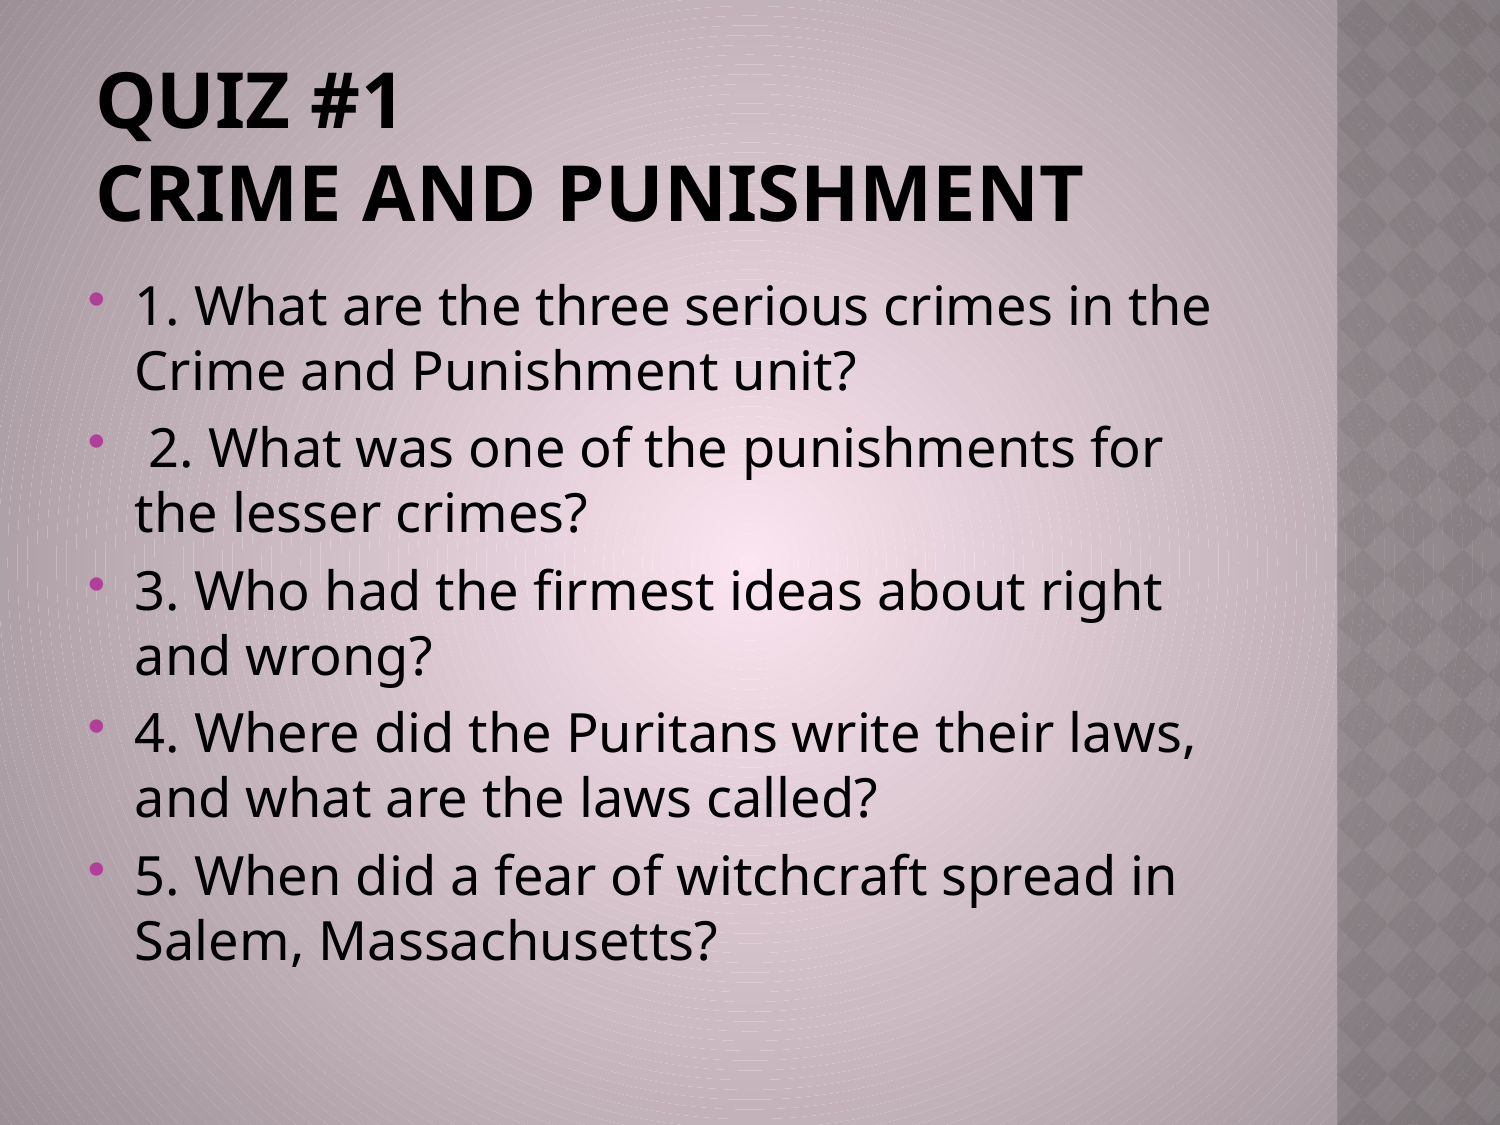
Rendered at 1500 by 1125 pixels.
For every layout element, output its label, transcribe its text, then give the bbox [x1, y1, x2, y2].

list 1. What are the three serious crimes in the Crime and Punishment unit? 2. What was one of the punishments for the lesser crimes? 3. Who had the firmest ideas about right and wrong? 4. Where did the Puritans write their laws, and what are the laws called? 5. When did a fear of witchcraft spread in Salem, Massachusetts? [75, 264, 1263, 1059]
title Quiz #1 Crime and Punishment [87, 50, 1275, 238]
